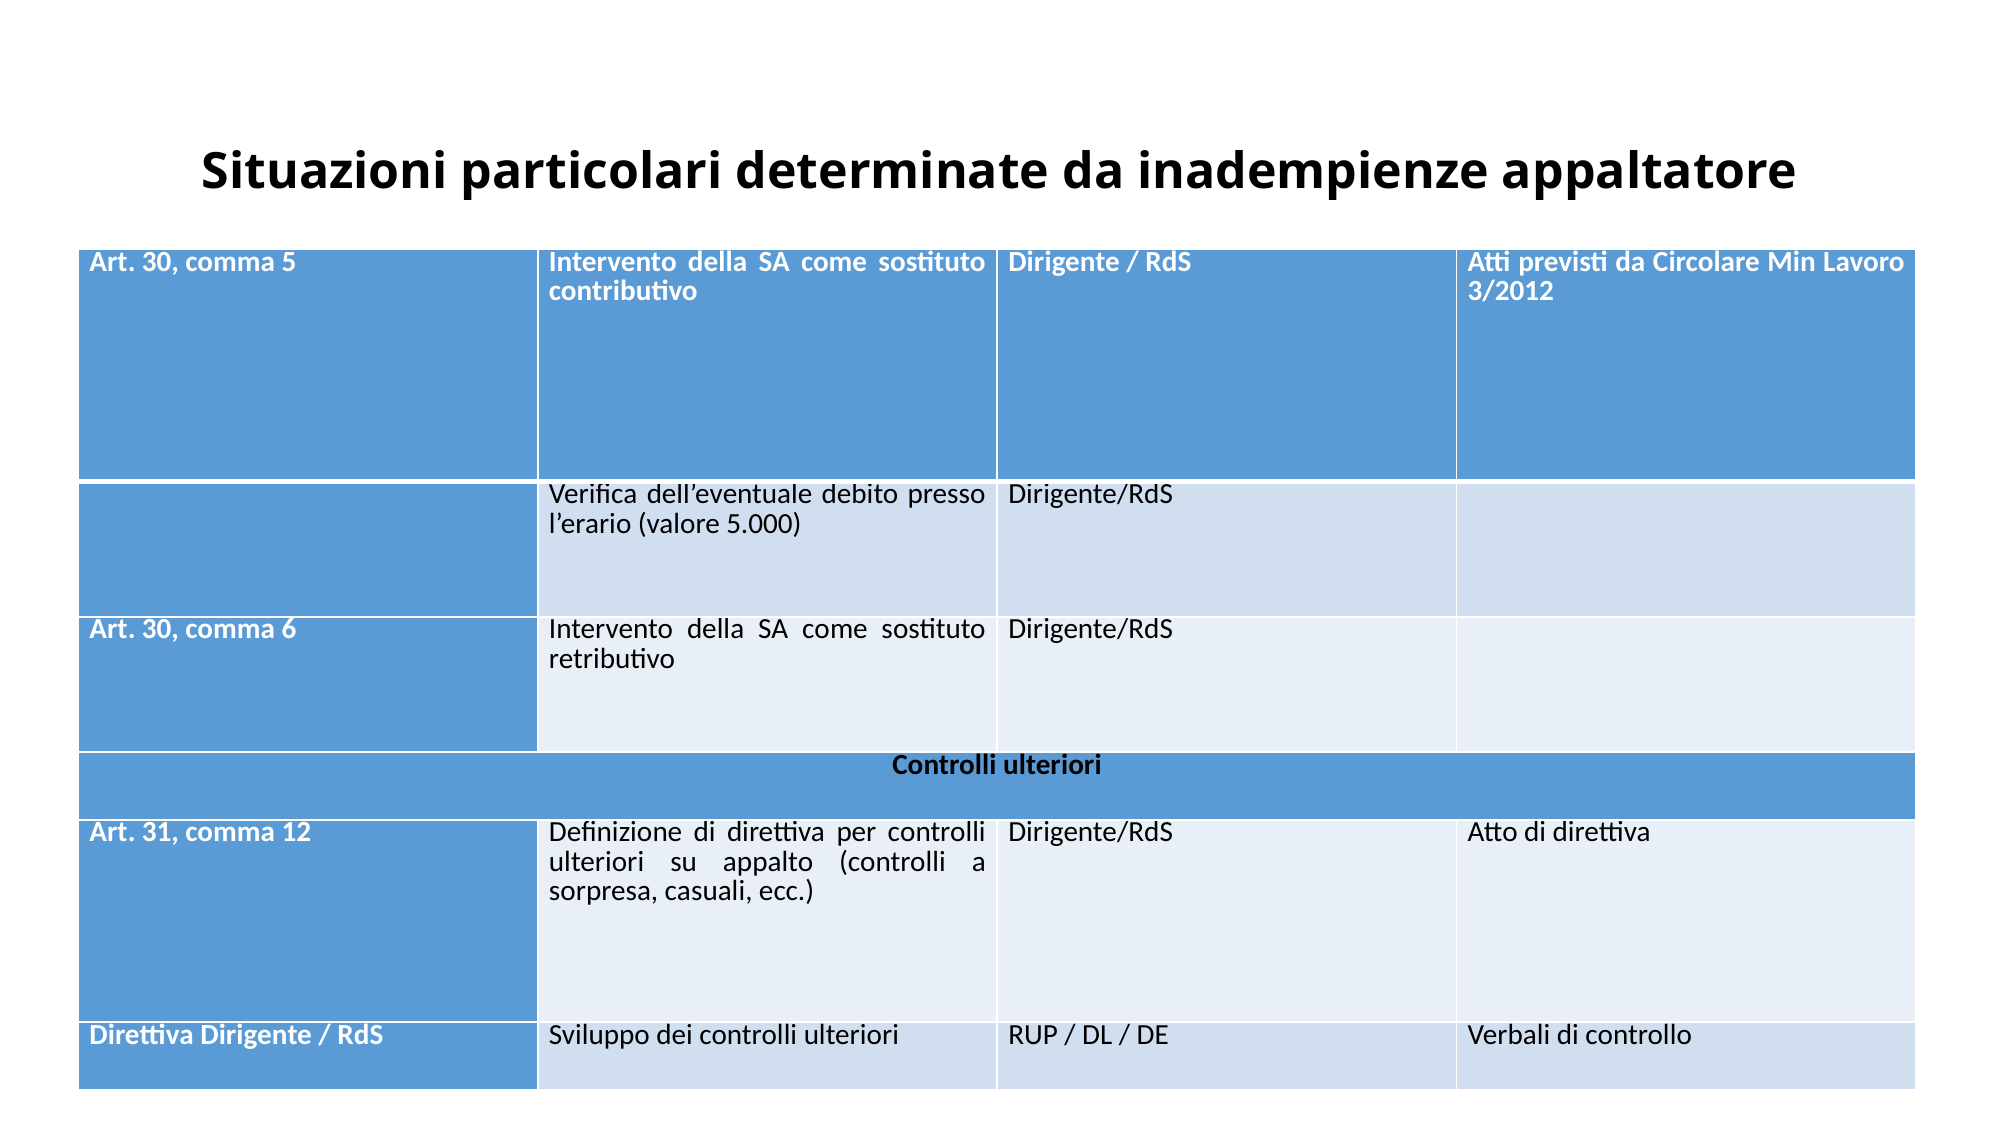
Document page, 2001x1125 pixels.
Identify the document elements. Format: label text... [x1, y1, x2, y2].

table_cell RUP / DL / DE [998, 1023, 1456, 1089]
table_header Intervento della SA come sostituto contributivo [539, 250, 996, 479]
table_cell Dirigente/RdS [998, 618, 1456, 751]
table_cell Intervento della SA come sostituto retributivo [539, 618, 996, 751]
table_header Art. 30, comma 5 [79, 250, 537, 479]
table_cell Verifica dell’eventuale debito presso l’erario (valore 5.000) [539, 484, 996, 616]
table_cell Verbali di controllo [1457, 1023, 1915, 1089]
table_cell Art. 31, comma 12 [79, 821, 537, 1021]
table_cell Dirigente/RdS [998, 821, 1456, 1021]
table_cell Sviluppo dei controlli ulteriori [539, 1023, 996, 1089]
title Situazioni particolari determinate da inadempienze appaltatore [137, 59, 1863, 248]
table_cell Atto di direttiva [1457, 821, 1915, 1021]
table_header Atti previsti da Circolare Min Lavoro 3/2012 [1457, 250, 1915, 479]
table_cell Dirigente/RdS [998, 484, 1456, 616]
table_cell Definizione di direttiva per controlli ulteriori su appalto (controlli a sorpresa, casuali, ecc.) [539, 821, 996, 1021]
table_cell Art. 30, comma 6 [79, 618, 537, 751]
table_cell [1457, 484, 1915, 616]
table_header Dirigente / RdS [998, 250, 1456, 479]
table_cell [79, 484, 537, 616]
table_cell [1457, 618, 1915, 751]
table_cell Direttiva Dirigente / RdS [79, 1023, 537, 1089]
table_cell Controlli ulteriori [79, 753, 1915, 819]
